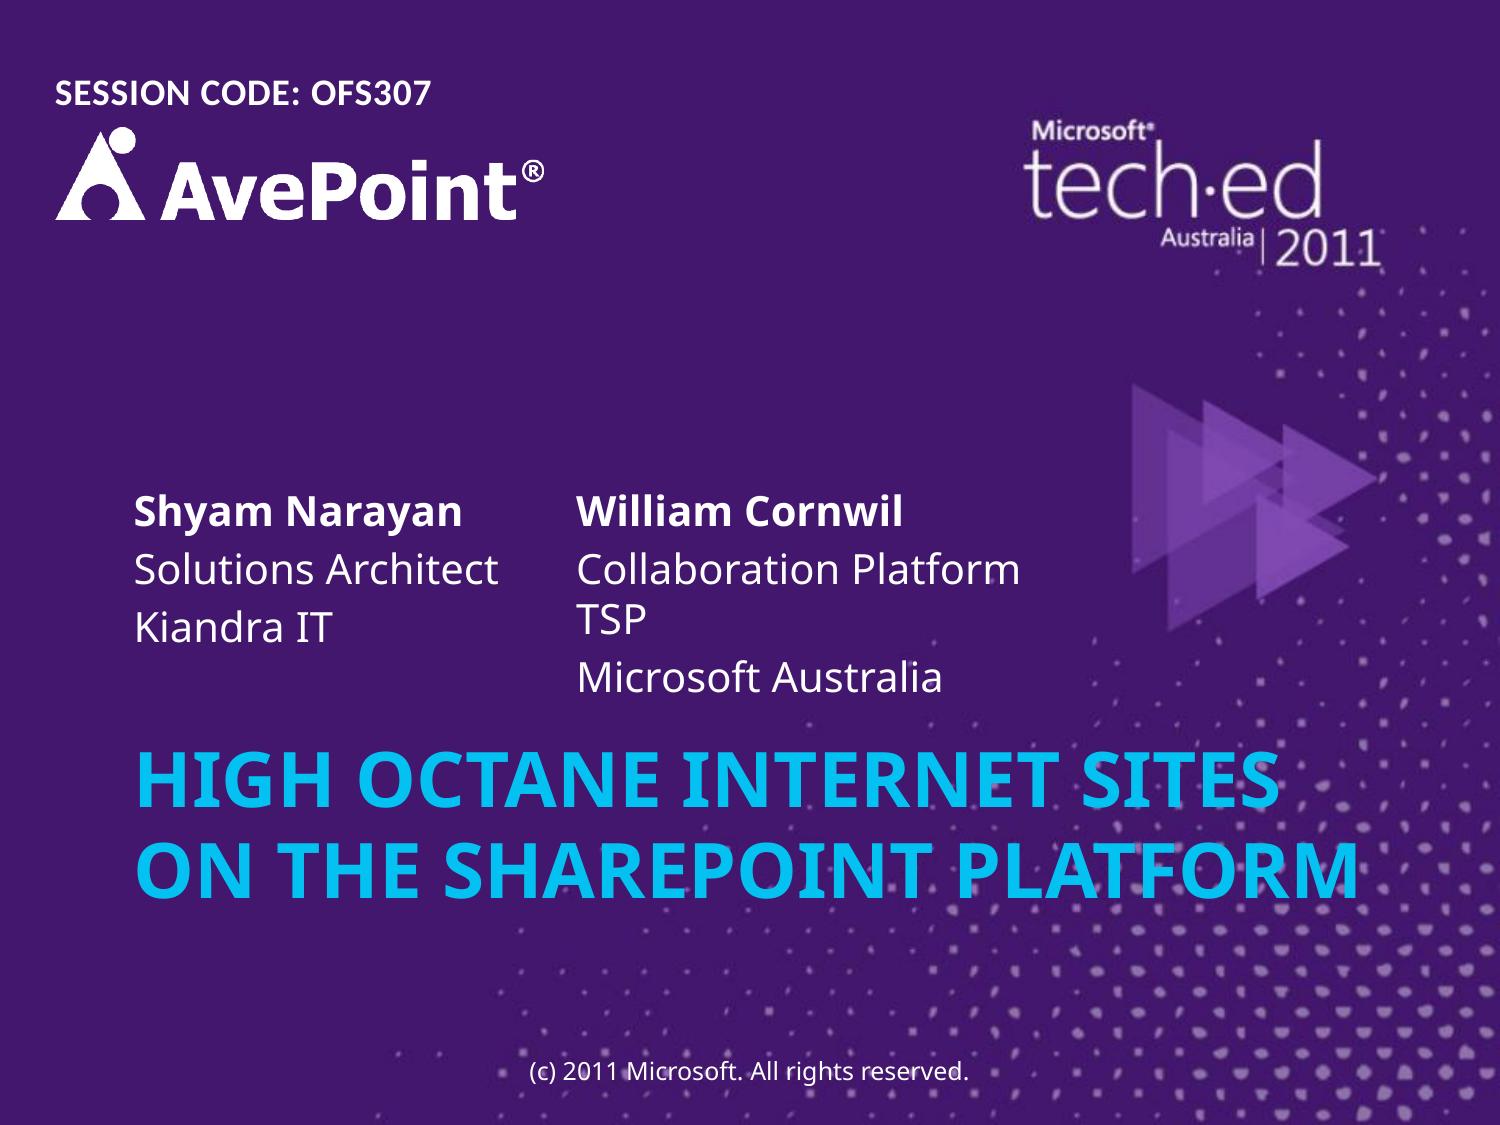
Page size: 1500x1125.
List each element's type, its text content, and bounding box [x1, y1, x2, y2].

picture [0, 0, 1500, 1125]
text_box SESSION CODE: OFS307 [54, 73, 647, 114]
text_box William Cornwil Collaboration Platform TSP Microsoft Australia [561, 476, 1089, 723]
footer (c) 2011 Microsoft. All rights reserved. [512, 1042, 988, 1103]
list Shyam Narayan Solutions Architect Kiandra IT [118, 476, 561, 723]
title High Octane Internet Sites on the SharePoint Platform [118, 722, 1394, 947]
